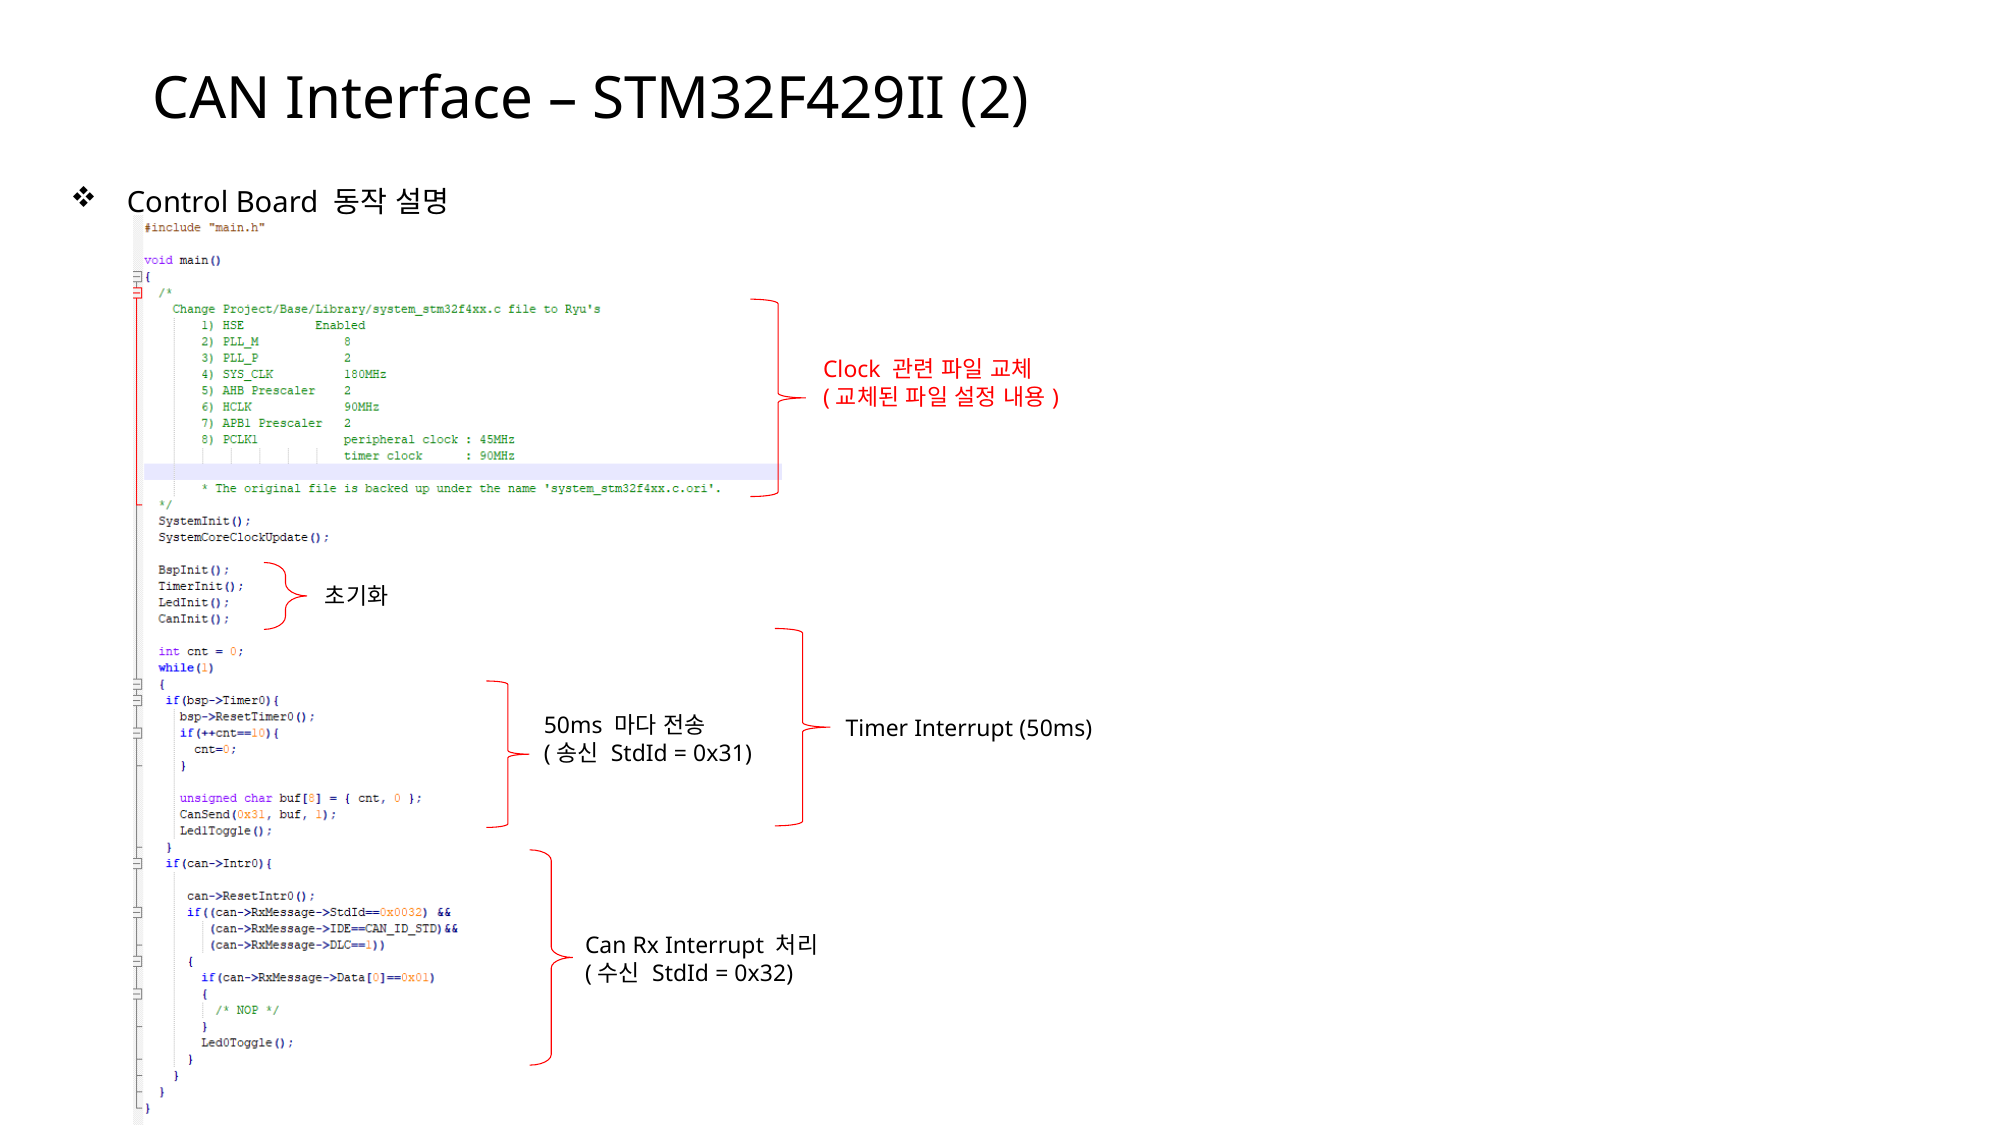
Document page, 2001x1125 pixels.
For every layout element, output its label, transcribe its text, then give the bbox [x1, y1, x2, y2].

text_box [782, 628, 831, 827]
text_box Control Board 동작 설명 [55, 158, 1485, 279]
text_box Clock 관련 파일 교체 (교체된 파일 설정 내용) [808, 347, 1074, 418]
text_box [782, 395, 806, 401]
picture [133, 215, 782, 1125]
title CAN Interface – STM32F429II (2) [137, 59, 1863, 140]
text_box Timer Interrupt (50ms) [830, 705, 1108, 748]
text_box Can Rx Interrupt 처리 (수신 StdId = 0x32) [782, 923, 833, 994]
